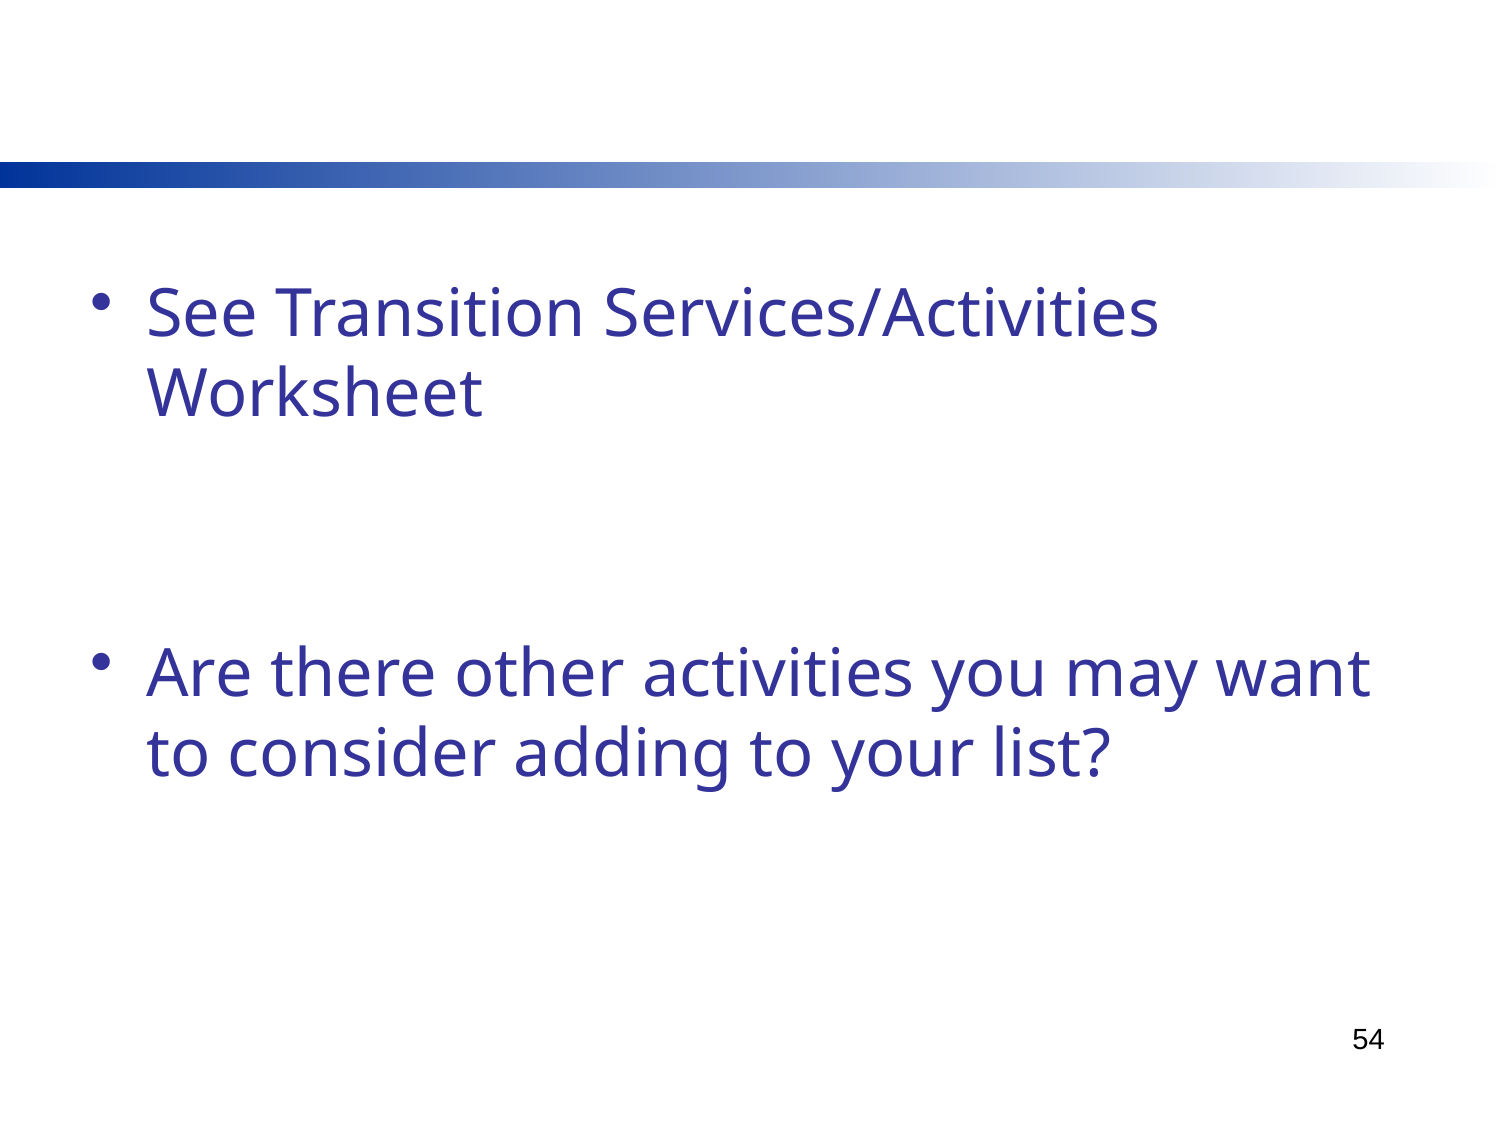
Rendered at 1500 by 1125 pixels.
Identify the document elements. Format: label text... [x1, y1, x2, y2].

slide_number 54 [1324, 1012, 1401, 1091]
list See Transition Services/Activities Worksheet Are there other activities you may want to consider adding to your list? [75, 262, 1425, 1005]
